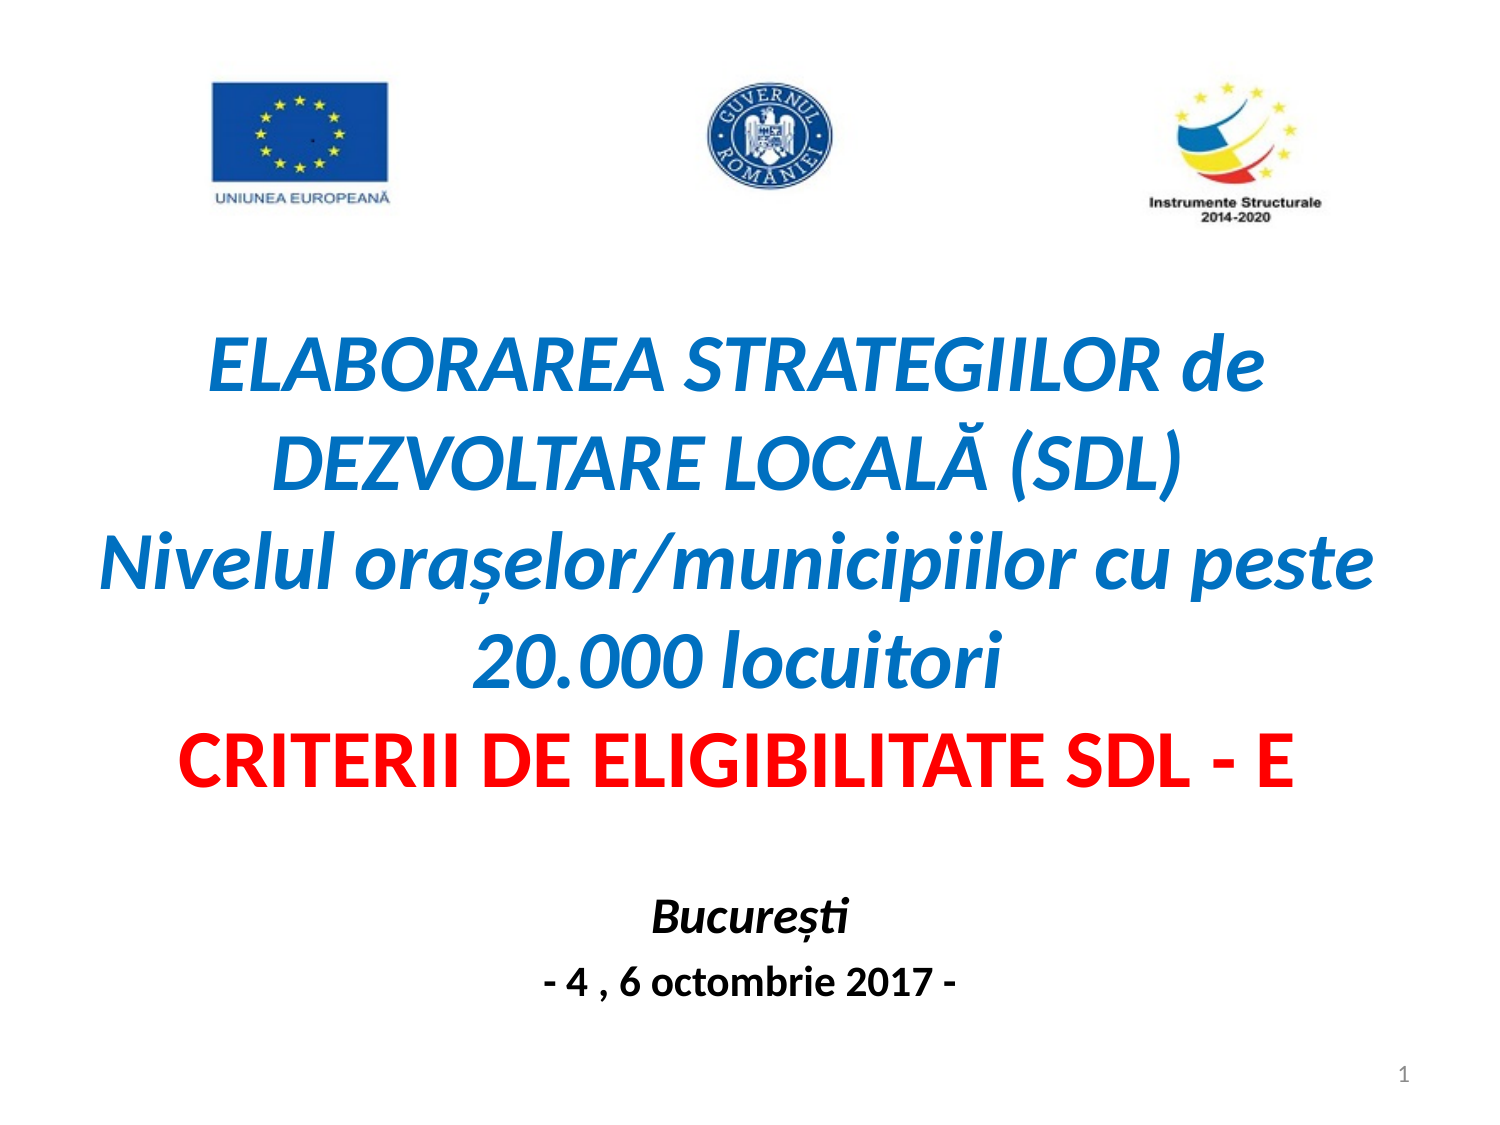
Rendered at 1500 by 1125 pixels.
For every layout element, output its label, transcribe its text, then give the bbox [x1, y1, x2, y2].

picture [75, 37, 1425, 275]
subtitle București - 4 , 6 octombrie 2017 - [225, 812, 1275, 1013]
slide_number 1 [1074, 1042, 1425, 1103]
title ELABORAREA STRATEGIILOR de DEZVOLTARE LOCALĂ (SDL) Nivelul orașelor/municipiilor cu peste 20.000 locuitori CRITERII DE ELIGIBILITATE SDL - E [50, 299, 1425, 813]
